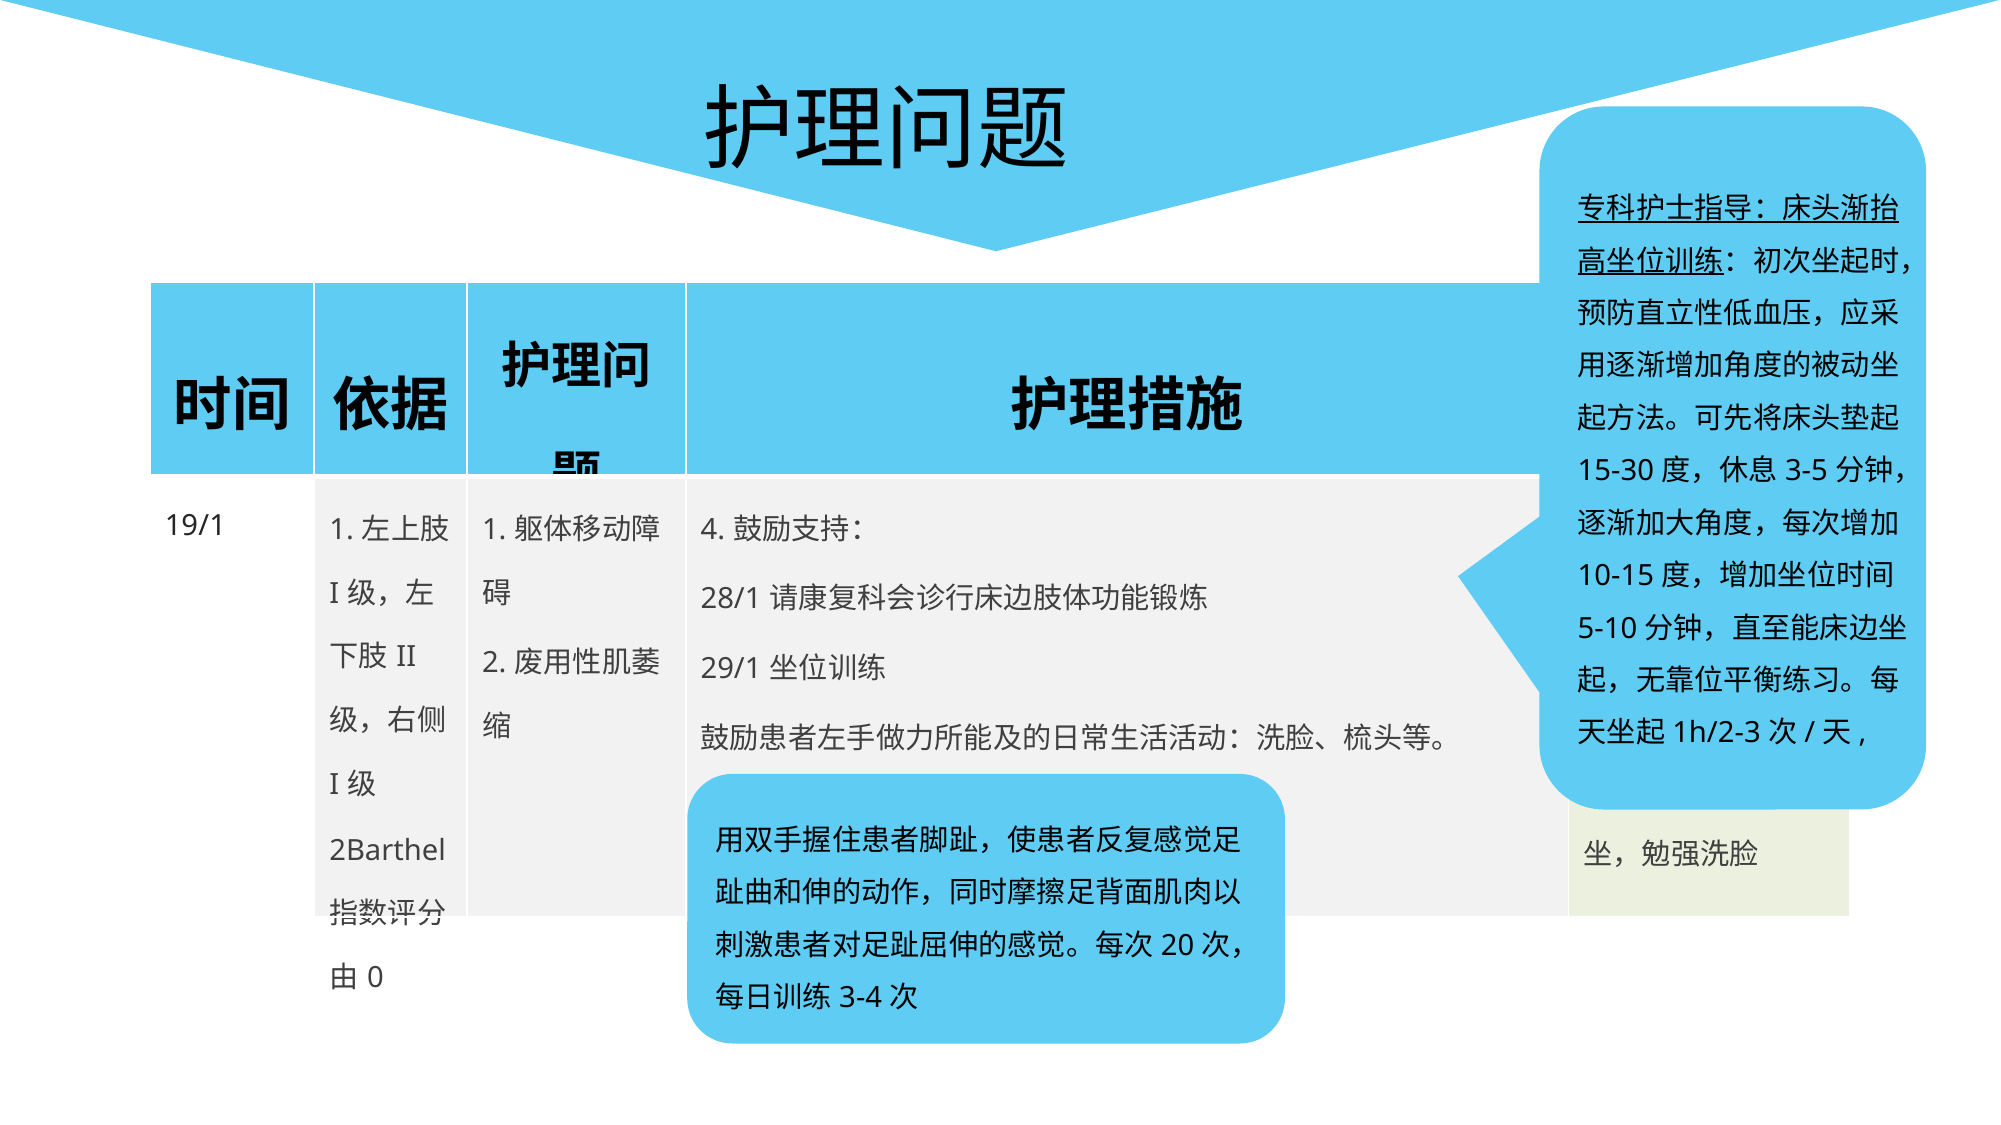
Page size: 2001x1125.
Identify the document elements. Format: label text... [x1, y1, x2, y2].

text_box 护理问题 [687, 62, 1239, 188]
text_box 用双手握住患者脚趾，使患者反复感觉足趾曲和伸的动作，同时摩擦足背面肌肉以刺激患者对足趾屈伸的感觉。每次20次，每日训练3-4次 [686, 772, 1286, 1045]
text_box [0, 0, 2000, 253]
table_header 护理问题 [468, 283, 685, 474]
table_cell 1.左侧肢体肌力IV级，右上肢II级，右下肢III级。 2Barthel指数评分由0分20分，可坐，勉强洗脸 [1569, 816, 1849, 916]
table_cell 4.鼓励支持： 28/1请康复科会诊行床边肢体功能锻炼 29/1坐位训练 鼓励患者左手做力所能及的日常生活活动：洗脸、梳头等。 [687, 479, 1568, 916]
table_cell 19/1 [151, 479, 313, 916]
table_cell 1.躯体移动障碍 2.废用性肌萎缩 [468, 479, 685, 916]
table_header 时间 [151, 283, 313, 474]
table_cell 1.左上肢I级，左下肢II级，右侧I级 2Barthel指数评分由0 [315, 479, 466, 916]
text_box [1539, 106, 1927, 816]
table_header 依据 [315, 283, 466, 474]
table_header 护理措施 [687, 283, 1539, 474]
